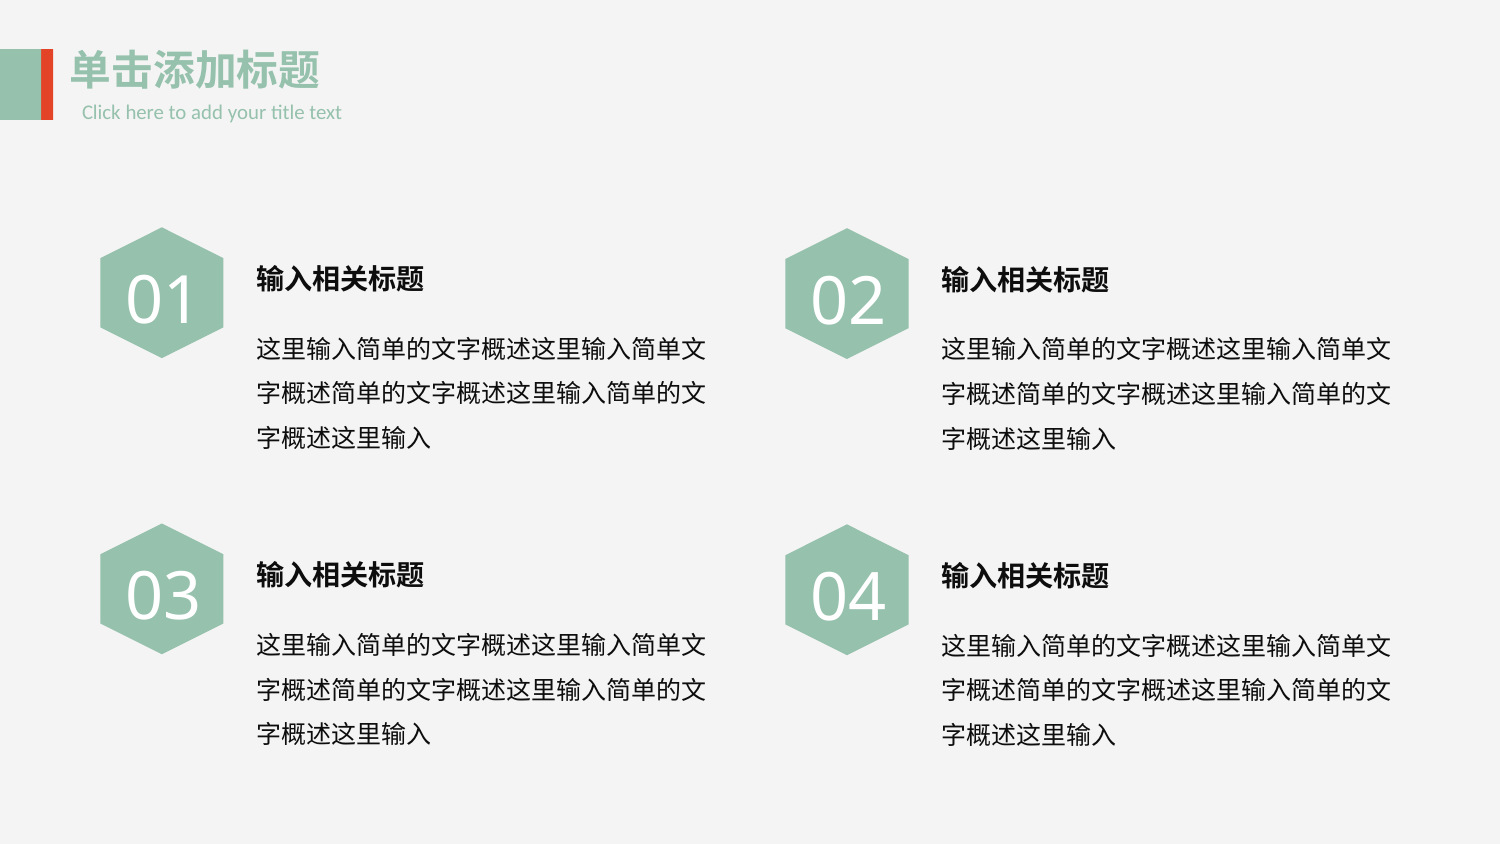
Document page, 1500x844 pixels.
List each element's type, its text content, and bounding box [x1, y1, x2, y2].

text_box [133, 345, 191, 360]
text_box 输入相关标题 [242, 550, 574, 599]
text_box [903, 551, 910, 629]
text_box [801, 523, 893, 546]
text_box [818, 346, 876, 361]
text_box [99, 547, 111, 630]
text_box [133, 641, 191, 656]
text_box [116, 226, 208, 249]
text_box 这里输入简单的文字概述这里输入简单文字概述简单的文字概述这里输入简单的文字概述这里输入 [242, 606, 727, 757]
text_box 04 [796, 546, 903, 642]
text_box Click here to add your title text [67, 91, 358, 131]
text_box 这里输入简单的文字概述这里输入简单文字概述简单的文字概述这里输入简单的文字概述这里输入 [927, 607, 1412, 758]
text_box 输入相关标题 [927, 254, 1259, 304]
text_box [818, 642, 876, 657]
text_box 这里输入简单的文字概述这里输入简单文字概述简单的文字概述这里输入简单的文字概述这里输入 [927, 311, 1412, 462]
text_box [0, 49, 54, 120]
text_box 这里输入简单的文字概述这里输入简单文字概述简单的文字概述这里输入简单的文字概述这里输入 [242, 310, 727, 461]
text_box [784, 252, 796, 335]
text_box [116, 522, 208, 545]
text_box [99, 251, 111, 334]
text_box 03 [111, 545, 218, 641]
text_box 02 [796, 250, 903, 346]
text_box [218, 254, 225, 332]
text_box 单击添加标题 [55, 36, 336, 102]
text_box [218, 550, 225, 628]
text_box [801, 227, 893, 250]
text_box 输入相关标题 [242, 253, 574, 303]
text_box [903, 255, 910, 333]
text_box [784, 548, 796, 631]
text_box 01 [111, 249, 218, 345]
text_box 输入相关标题 [927, 551, 1259, 600]
